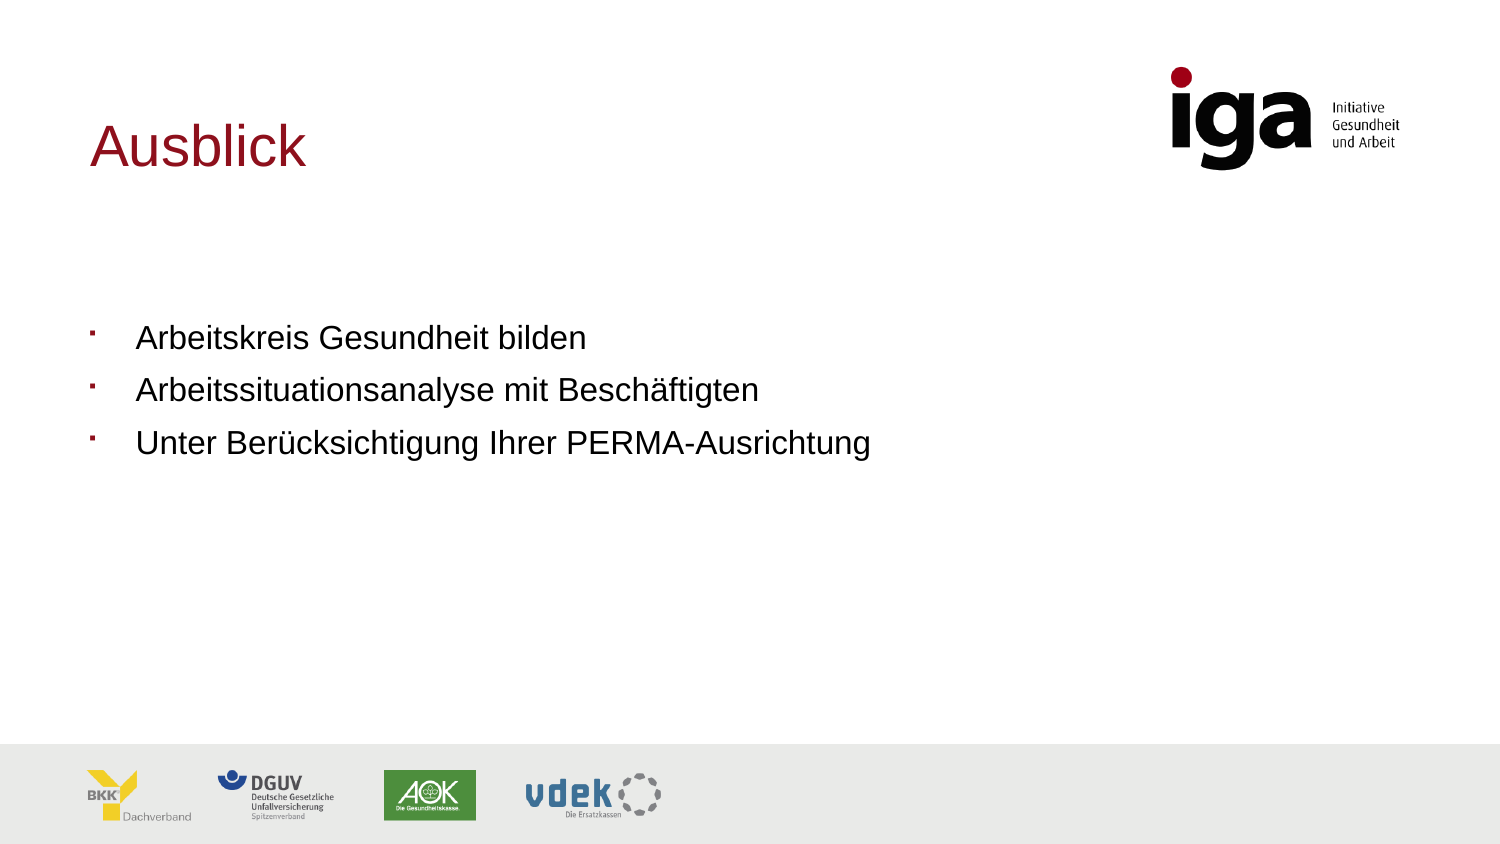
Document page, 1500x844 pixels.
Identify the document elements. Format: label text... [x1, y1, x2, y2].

list Arbeitskreis Gesundheit bilden Arbeitssituationsanalyse mit Beschäftigten Unter Berücksichtigung Ihrer PERMA-Ausrichtung [73, 308, 1424, 641]
title Ausblick [75, 100, 1078, 272]
